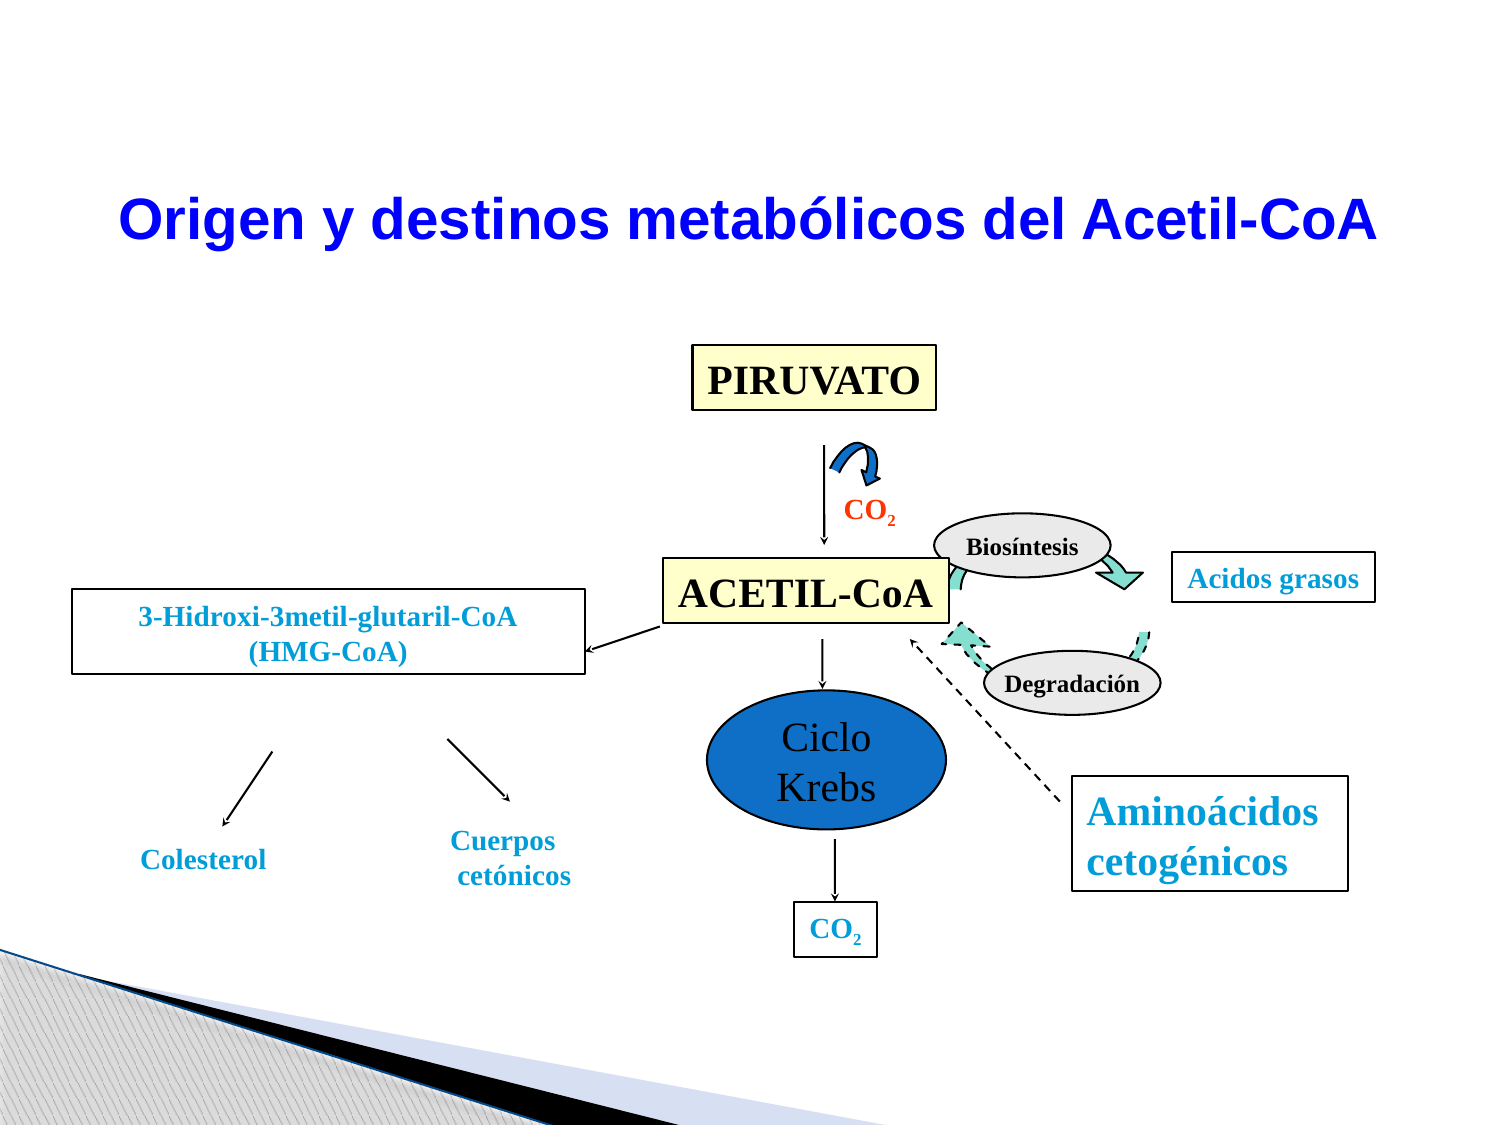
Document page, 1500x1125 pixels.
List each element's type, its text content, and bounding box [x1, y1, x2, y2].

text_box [71, 344, 1400, 965]
text_box Origen y destinos metabólicos del Acetil-CoA [86, 154, 1412, 279]
